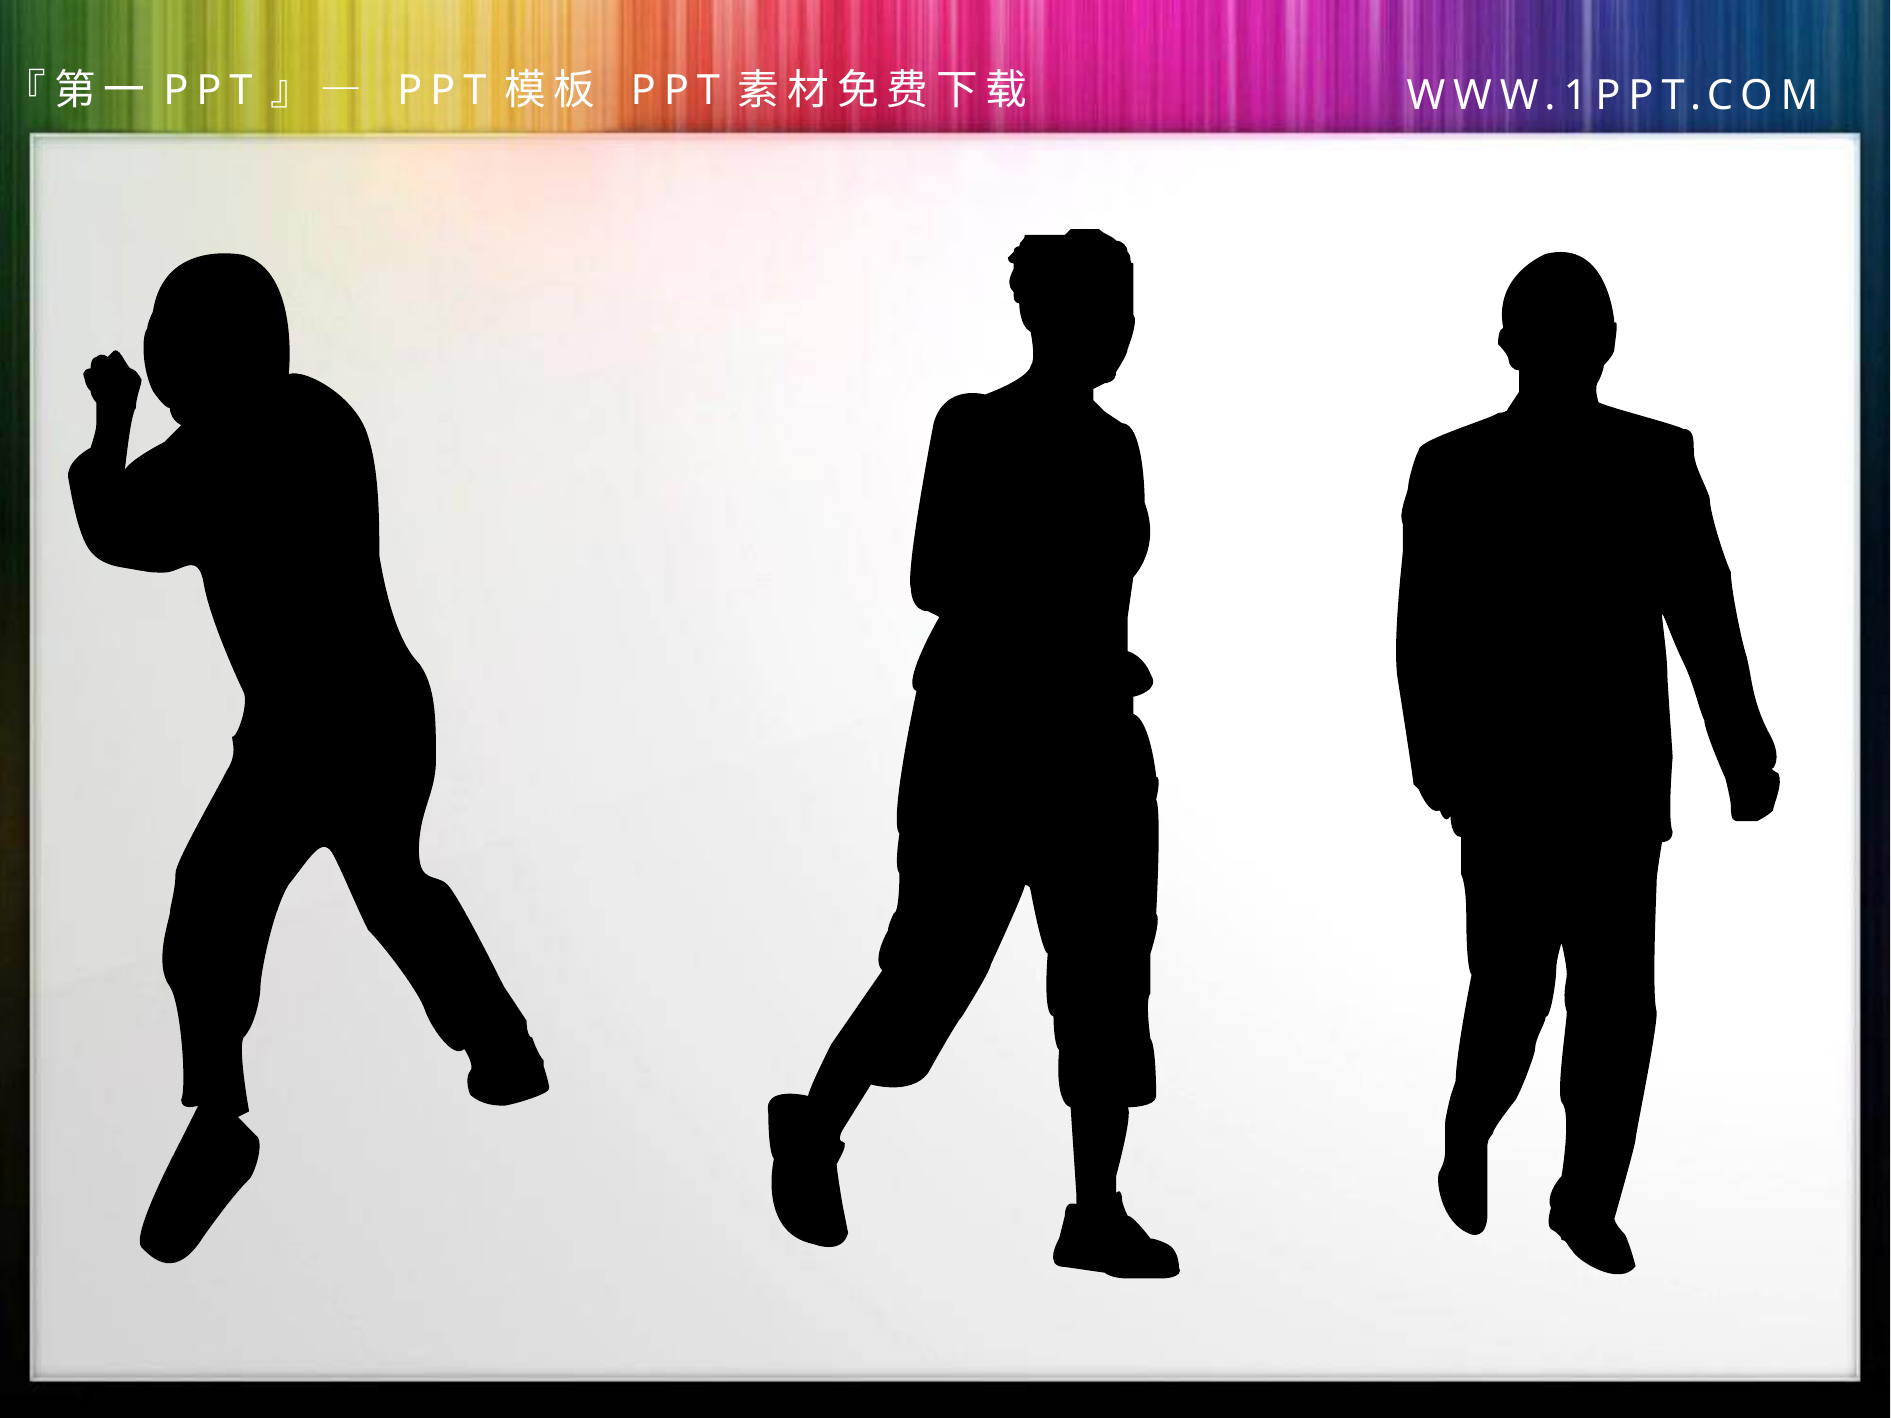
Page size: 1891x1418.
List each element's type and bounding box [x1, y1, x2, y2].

text_box [1396, 251, 1780, 1275]
text_box [67, 253, 550, 1264]
text_box [767, 229, 1180, 1279]
picture [0, 0, 1891, 1418]
